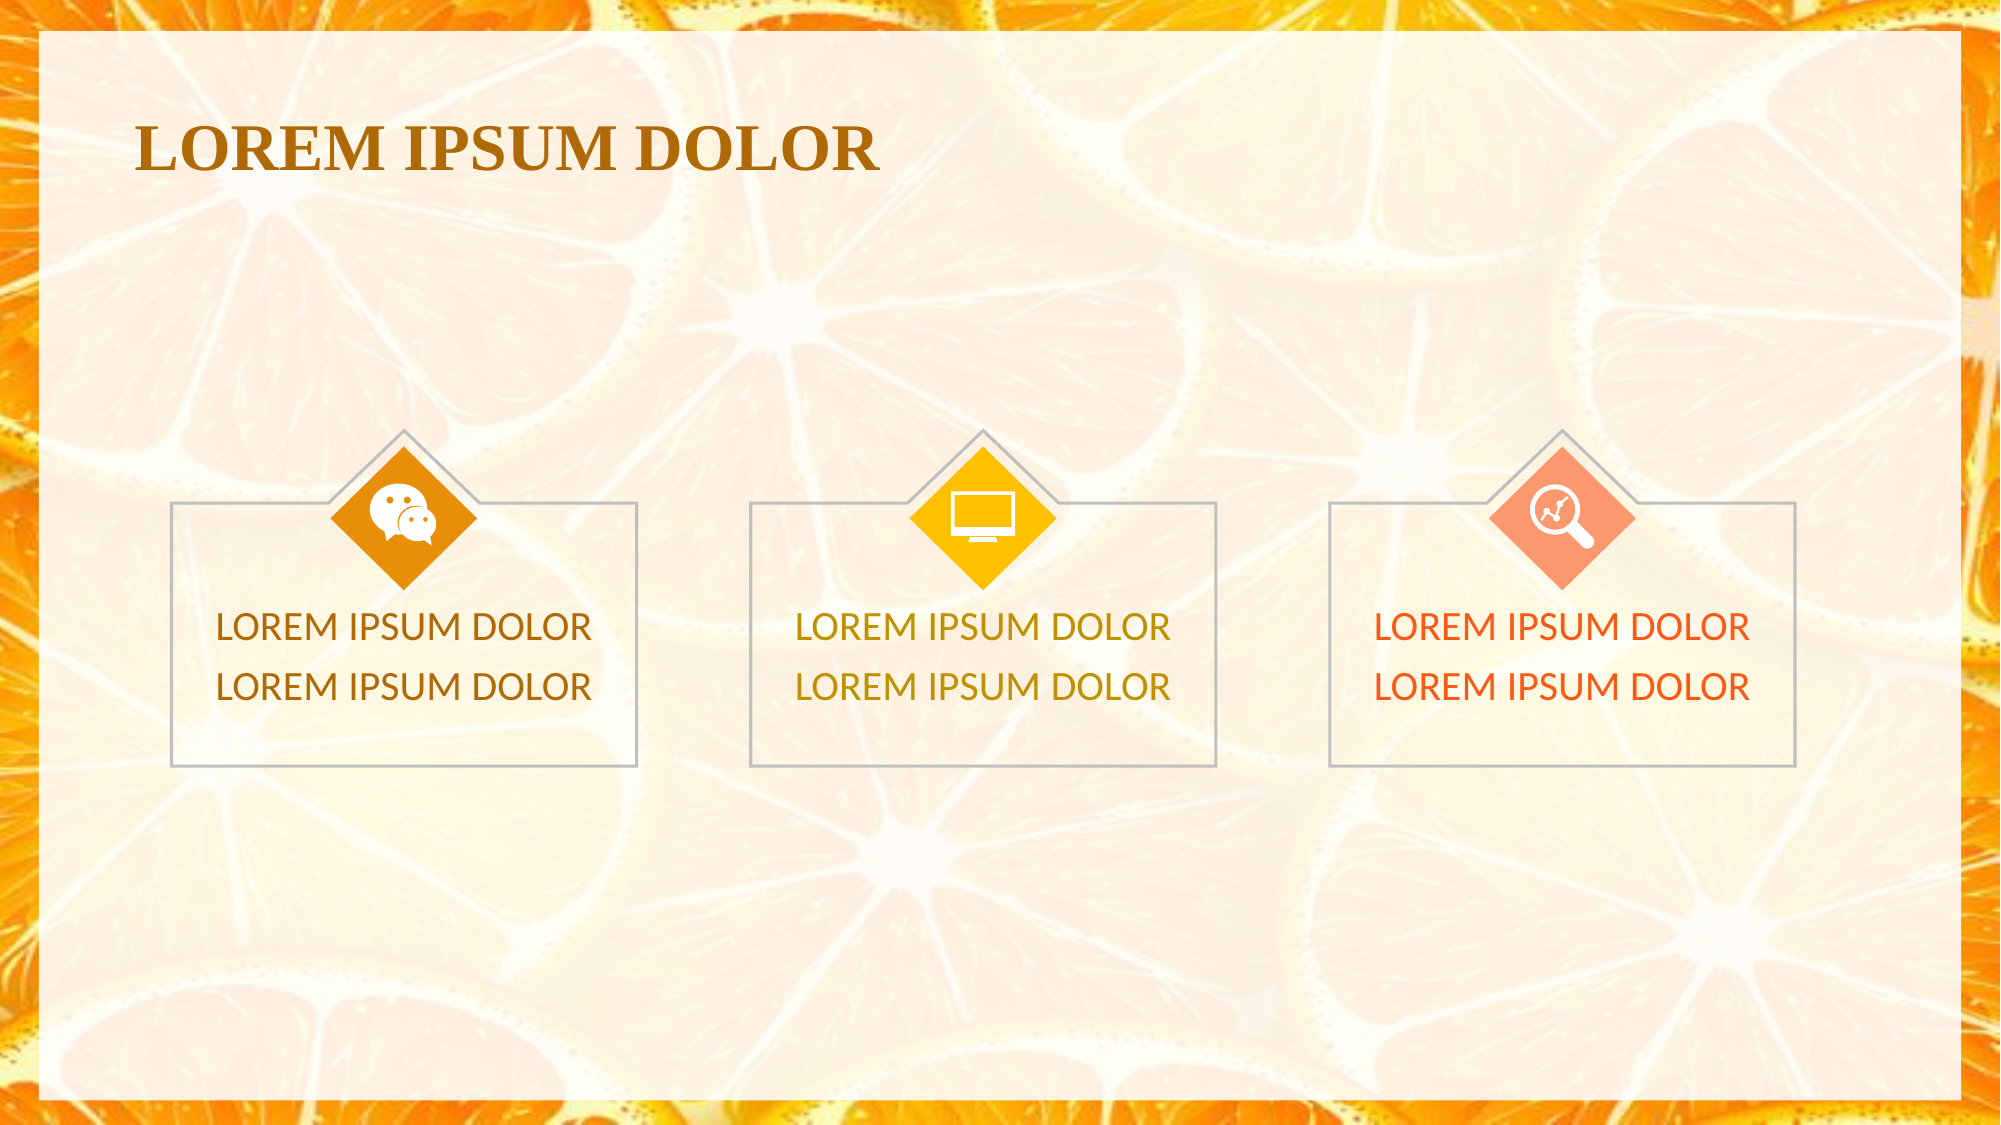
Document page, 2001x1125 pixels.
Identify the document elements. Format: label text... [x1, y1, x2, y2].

picture [0, 0, 2000, 1125]
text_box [1329, 430, 1796, 767]
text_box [171, 430, 637, 767]
text_box LOREM IPSUM DOLOR [119, 77, 1880, 193]
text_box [750, 430, 1216, 767]
